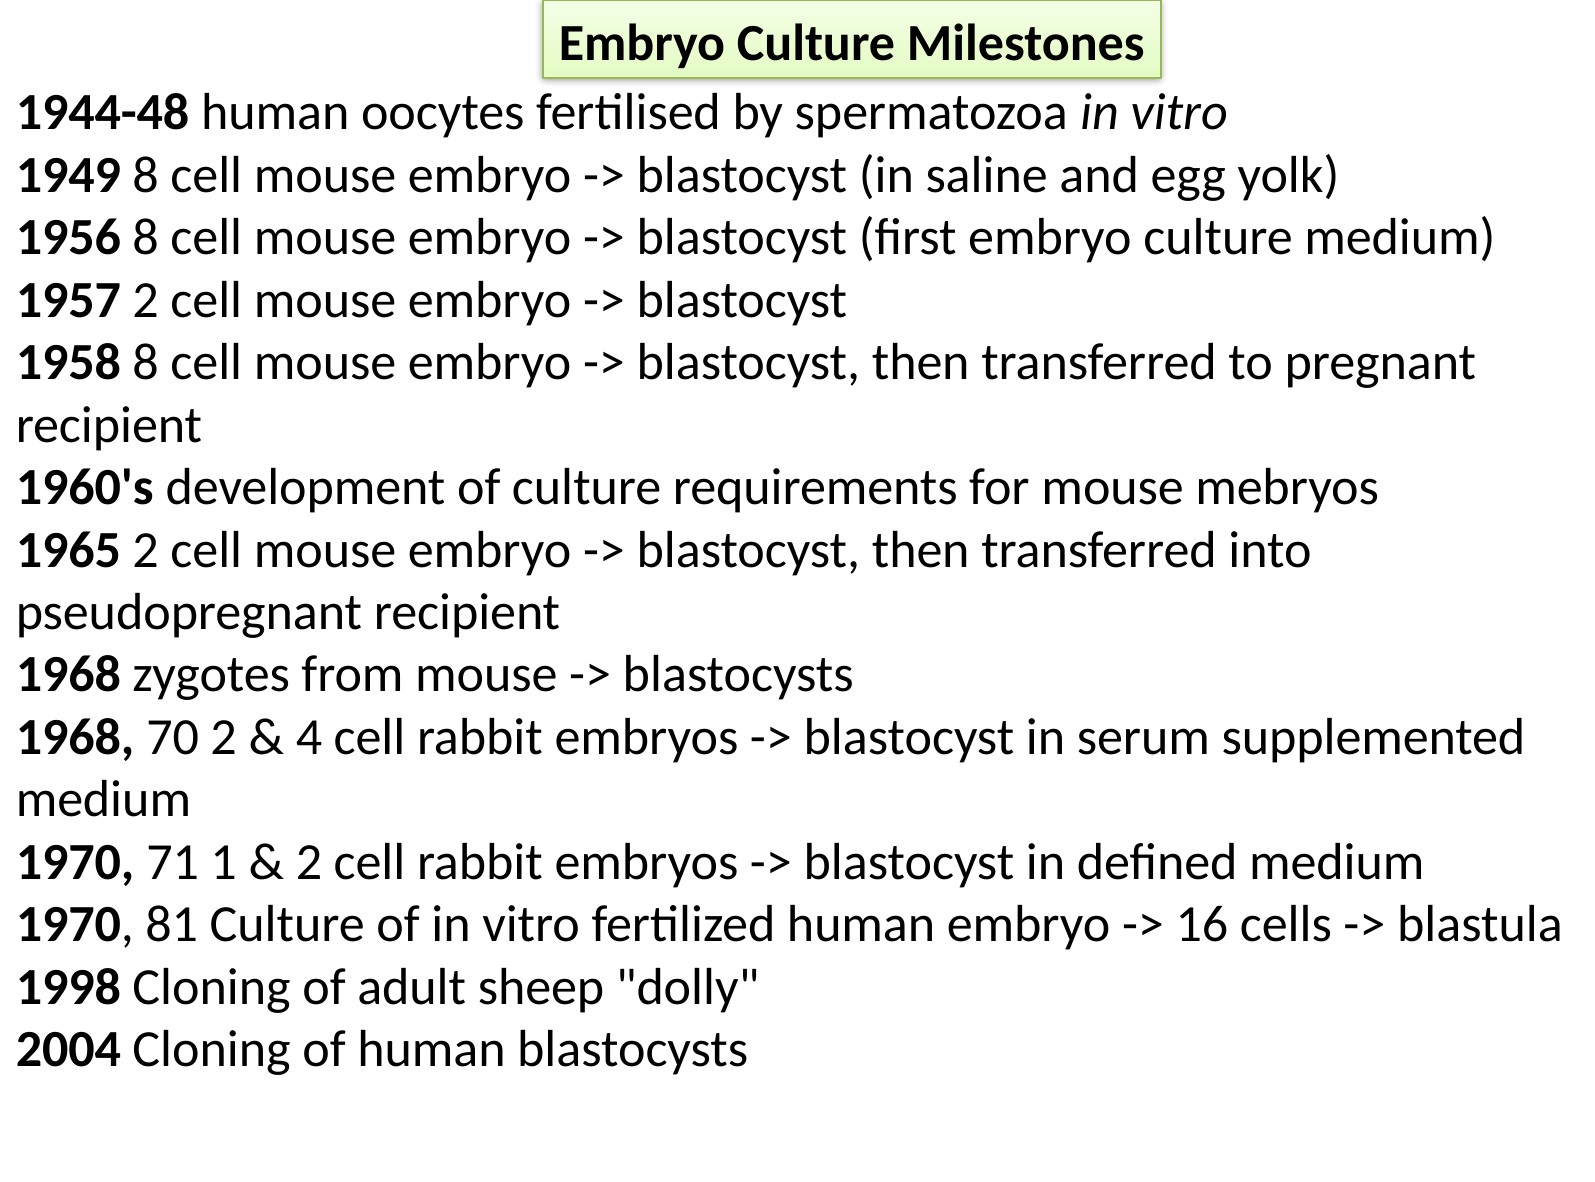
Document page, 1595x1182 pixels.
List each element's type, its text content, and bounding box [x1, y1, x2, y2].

text_box 1944-48 human oocytes fertilised by spermatozoa in vitro 1949 8 cell mouse embryo -> blastocyst (in saline and egg yolk) 1956 8 cell mouse embryo -> blastocyst (first embryo culture medium) 1957 2 cell mouse embryo -> blastocyst 1958 8 cell mouse embryo -> blastocyst, then transferred to pregnant recipient 1960's development of culture requirements for mouse mebryos 1965 2 cell mouse embryo -> blastocyst, then transferred into pseudopregnant recipient 1968 zygotes from mouse -> blastocysts 1968, 70 2 & 4 cell rabbit embryos -> blastocyst in serum supplemented medium 1970, 71 1 & 2 cell rabbit embryos -> blastocyst in defined medium 1970, 81 Culture of in vitro fertilized human embryo -> 16 cells -> blastula 1998 Cloning of adult sheep "dolly" 2004 Cloning of human blastocysts [0, 69, 1595, 1086]
text_box Embryo Culture Milestones [542, 0, 1162, 79]
